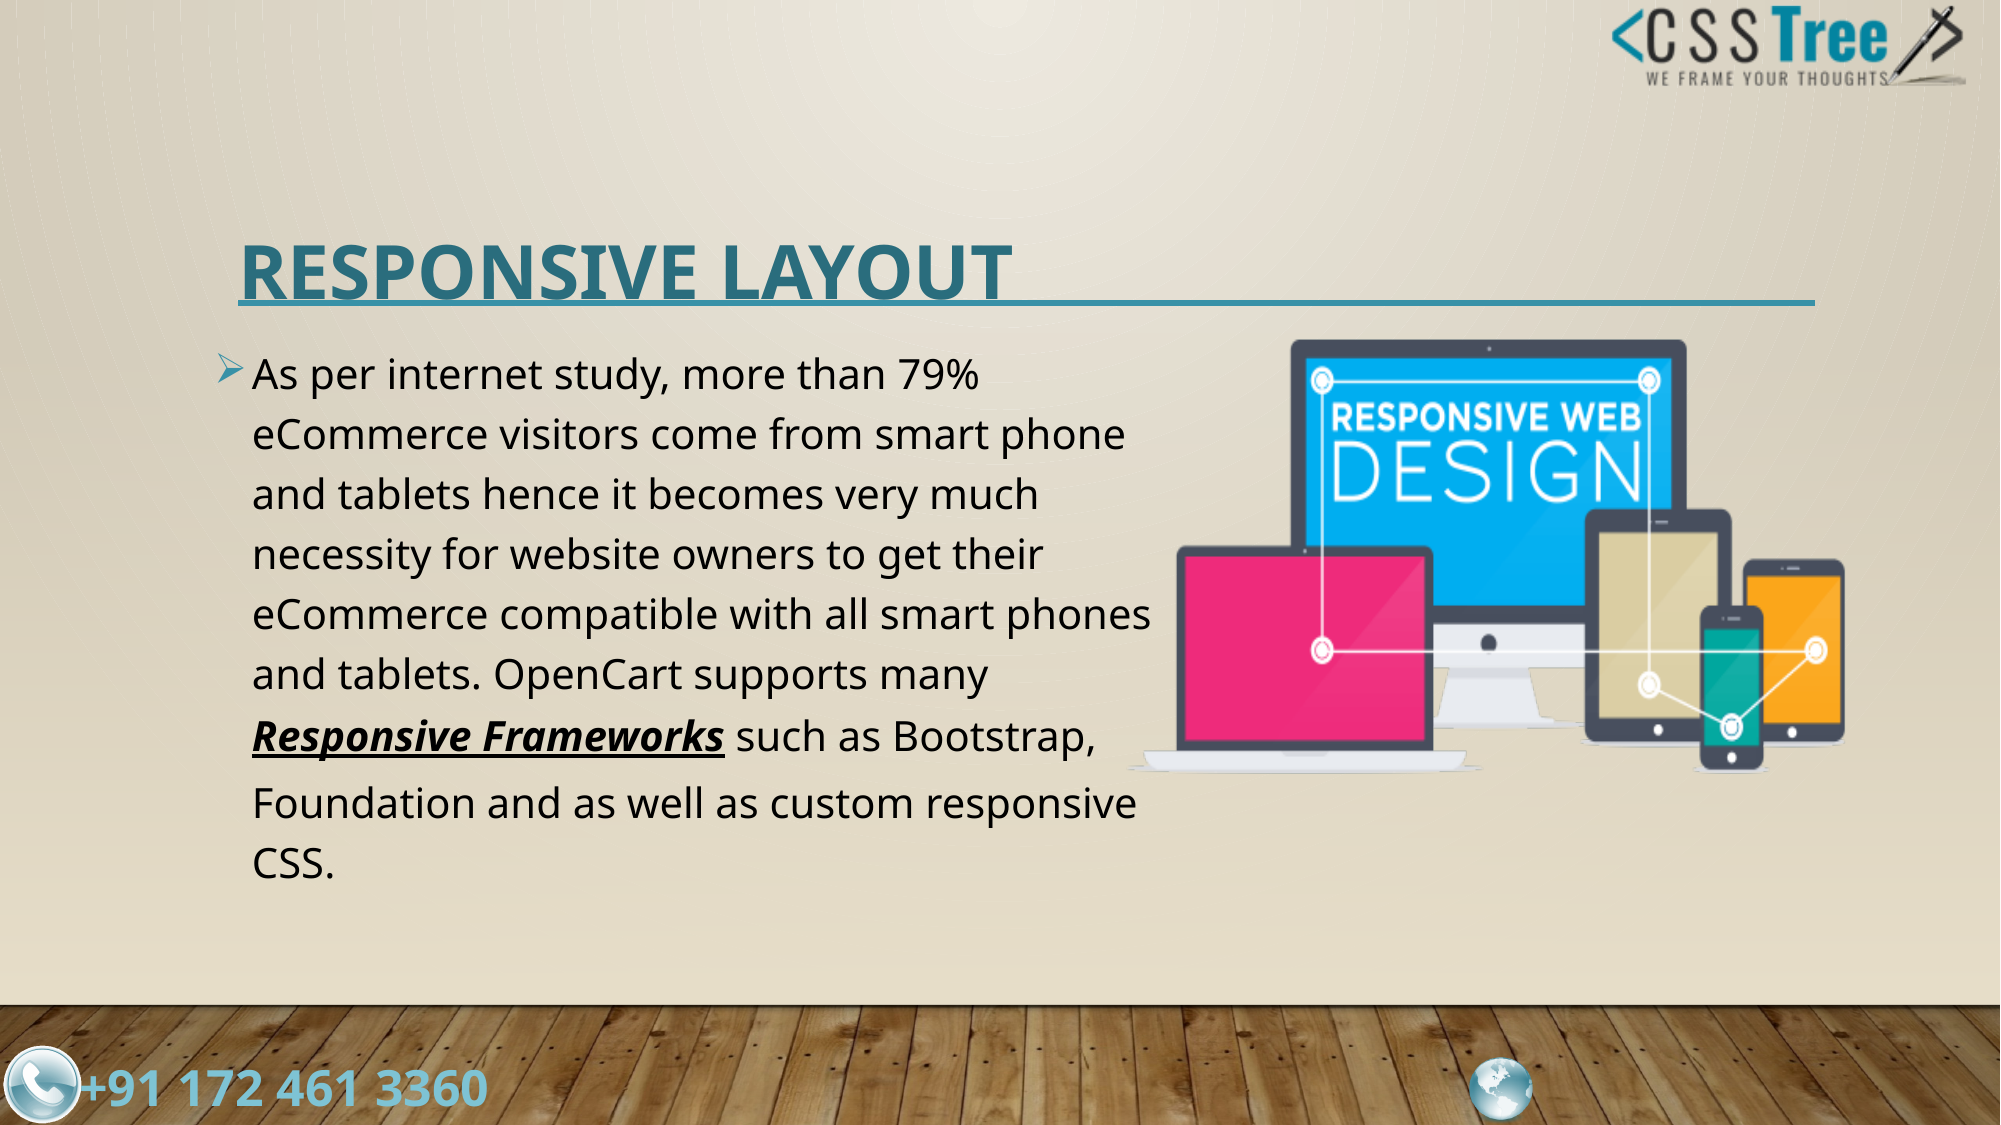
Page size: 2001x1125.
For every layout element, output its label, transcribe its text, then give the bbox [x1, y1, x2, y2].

text_box http://css-tree.com/ [1502, 1049, 2000, 1125]
list As per internet study, more than 79% eCommerce visitors come from smart phone and tablets hence it becomes very much necessity for website owners to get their eCommerce compatible with all smart phones and tablets. OpenCart supports many Responsive Frameworks such as Bootstrap, Foundation and as well as custom responsive CSS. [199, 330, 1188, 952]
picture [1116, 256, 1867, 824]
title Responsive Layout [201, 220, 1878, 363]
picture [1606, 0, 1975, 95]
text_box +91 172 461 3360 [85, 1049, 504, 1124]
picture [0, 1005, 2000, 1125]
